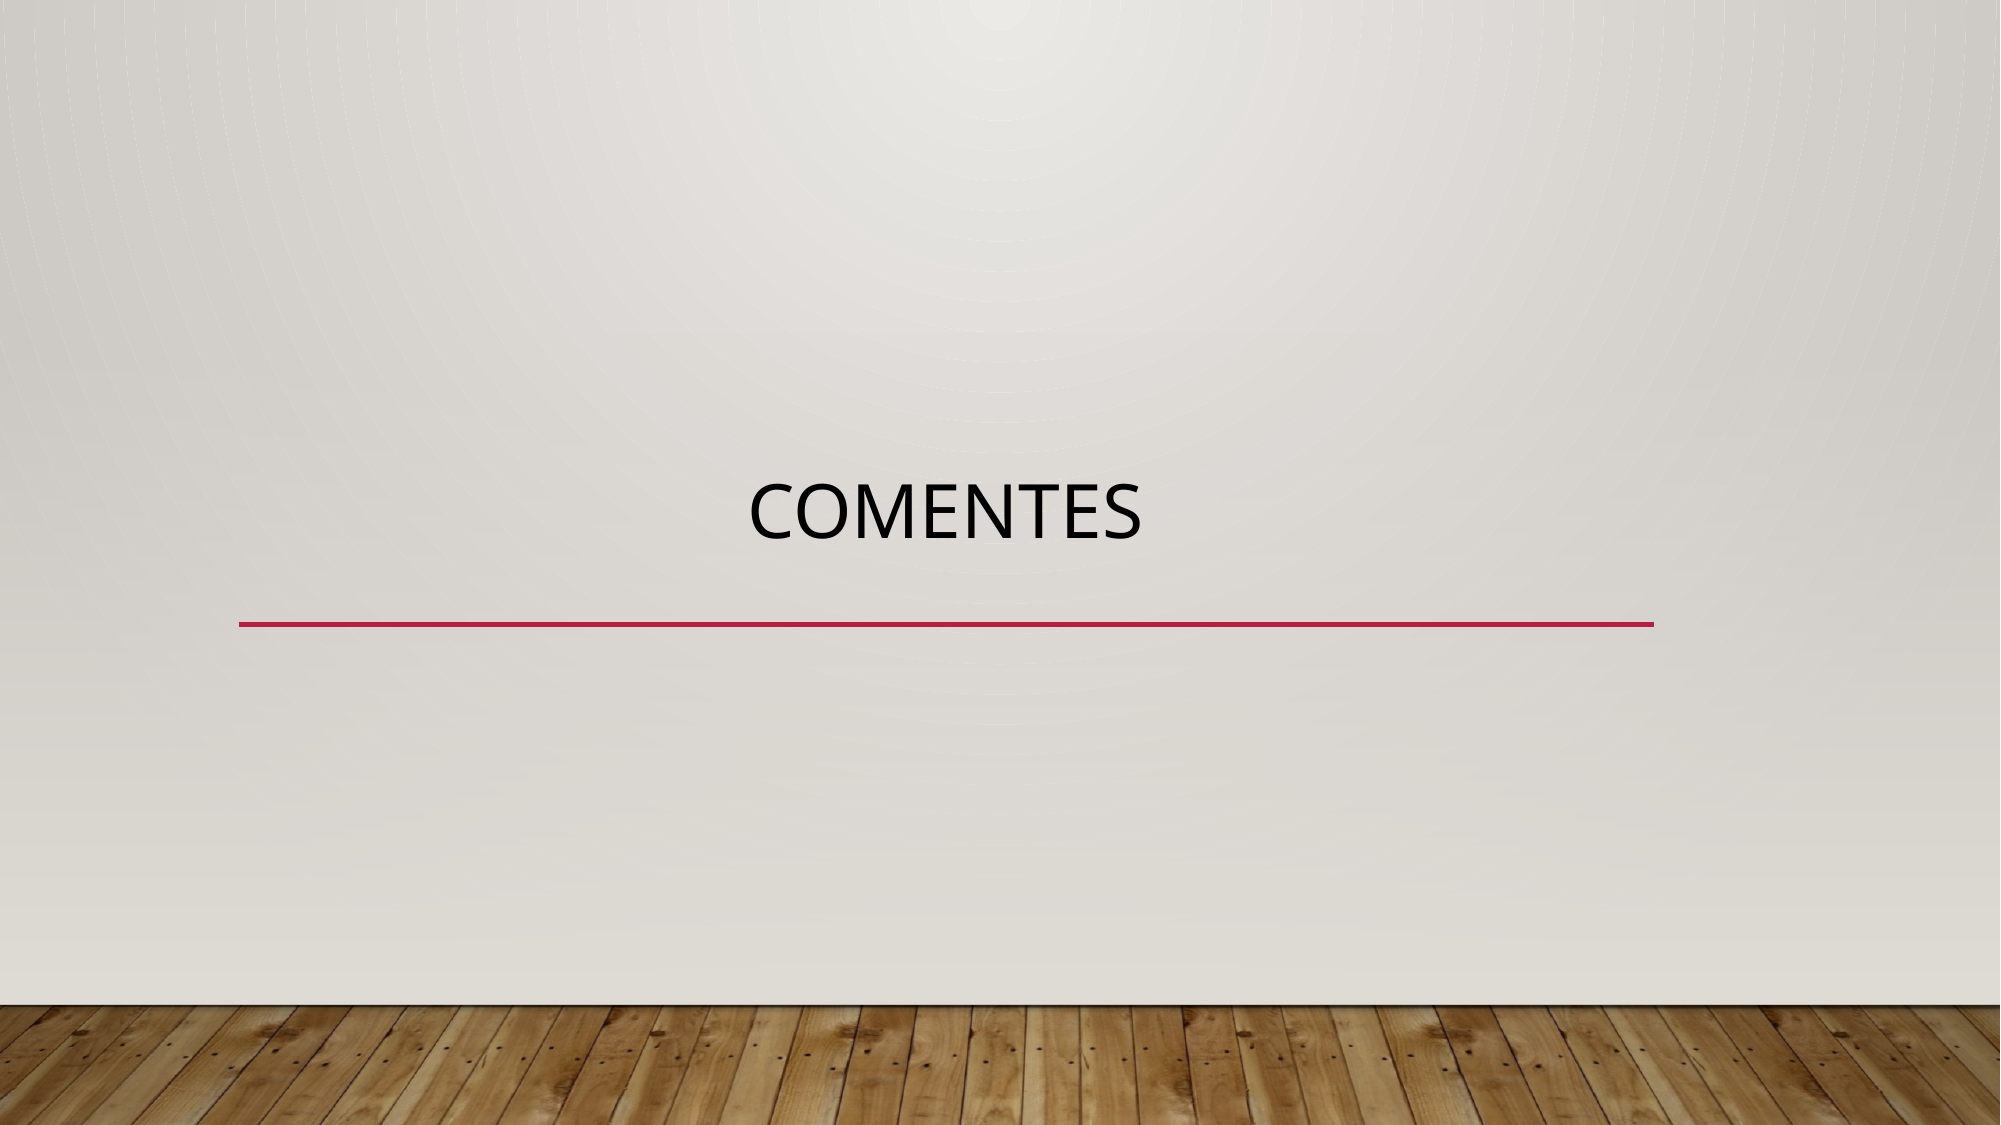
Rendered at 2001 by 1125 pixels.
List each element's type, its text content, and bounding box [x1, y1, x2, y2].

picture [0, 1005, 2000, 1125]
title COMENTES [236, 252, 1655, 563]
